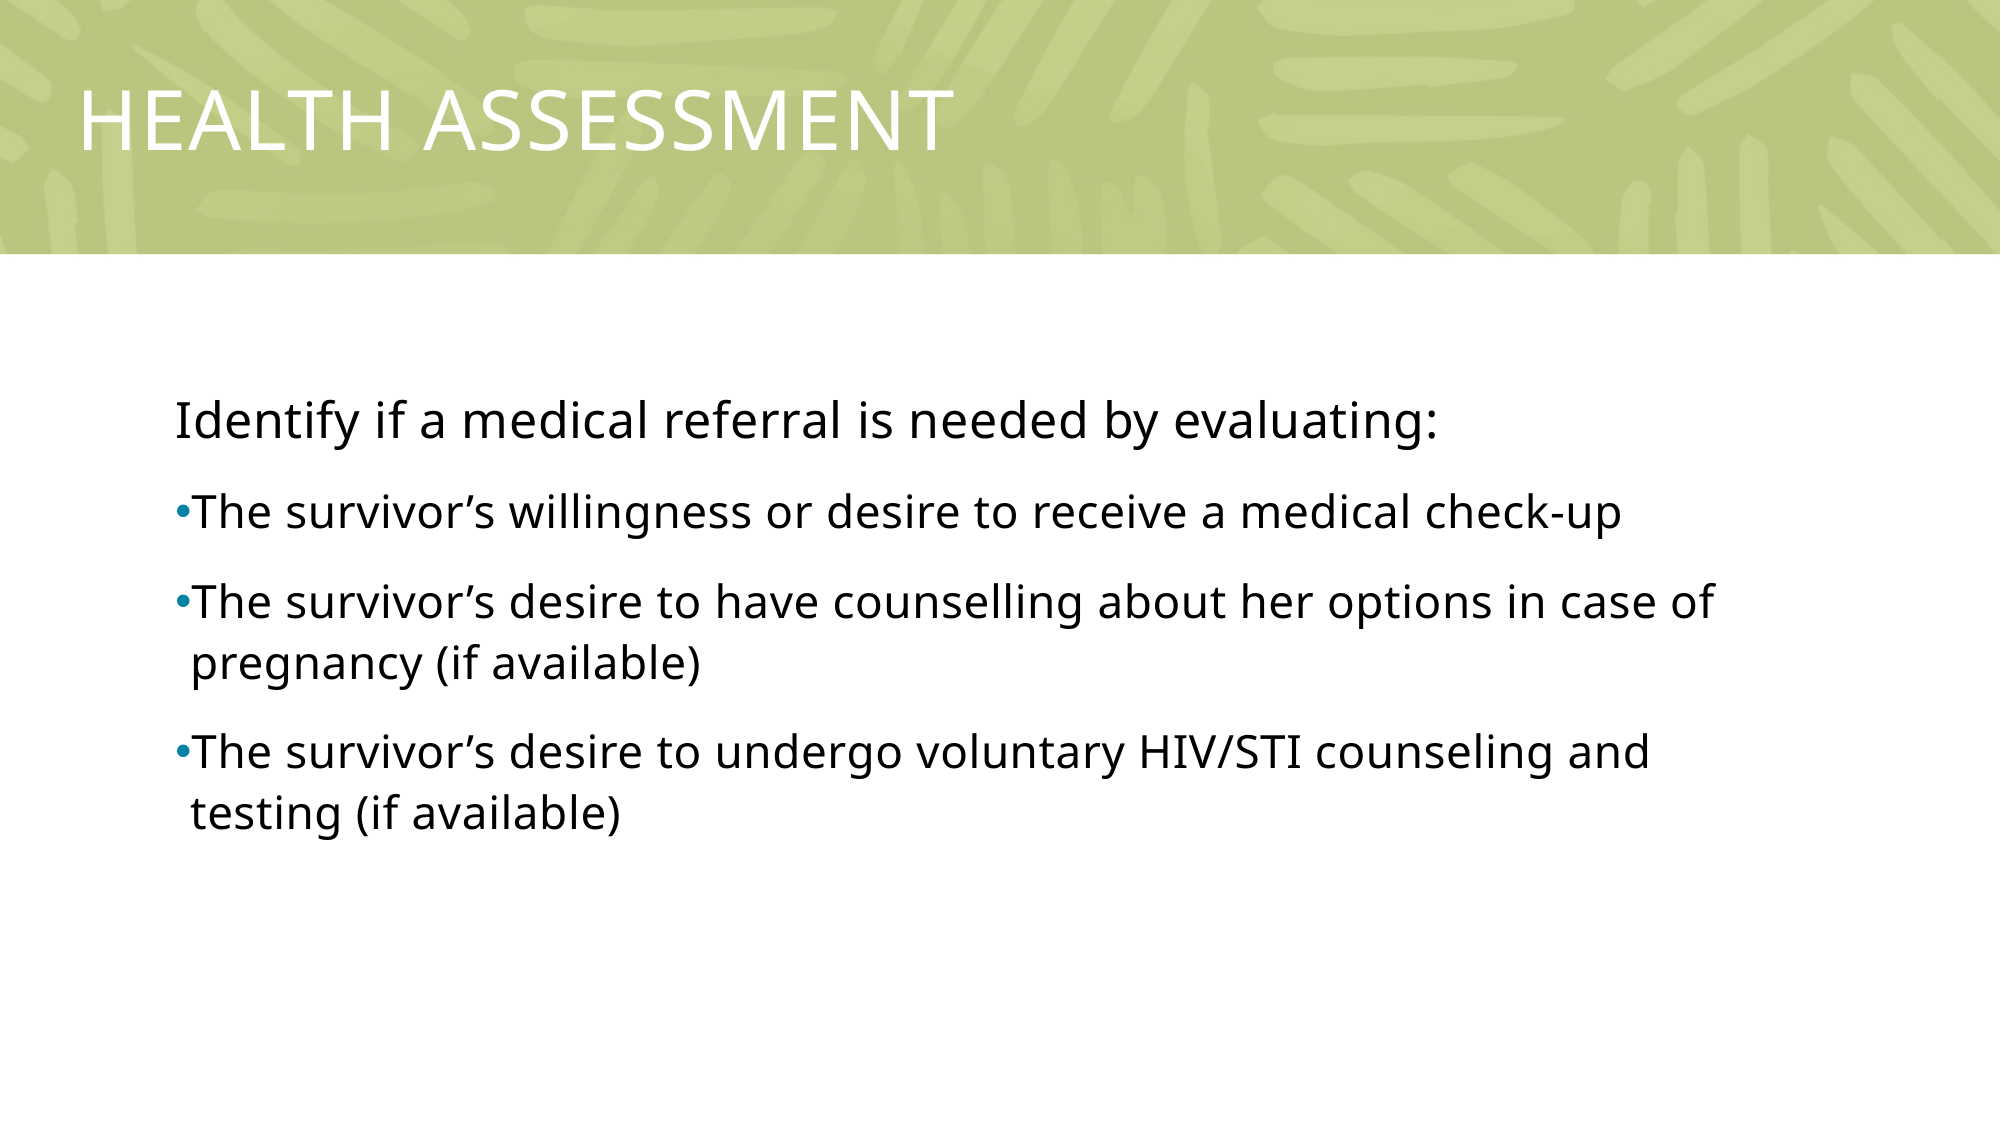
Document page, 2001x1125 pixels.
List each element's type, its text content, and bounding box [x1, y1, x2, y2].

title Health assessment [61, 33, 1938, 220]
list Identify if a medical referral is needed by evaluating: The survivor’s willingness or desire to receive a medical check-up The survivor’s desire to have counselling about her options in case of pregnancy (if available) The survivor’s desire to undergo voluntary HIV/STI counseling and testing (if available) [167, 374, 1763, 1036]
picture [0, 0, 2000, 1125]
